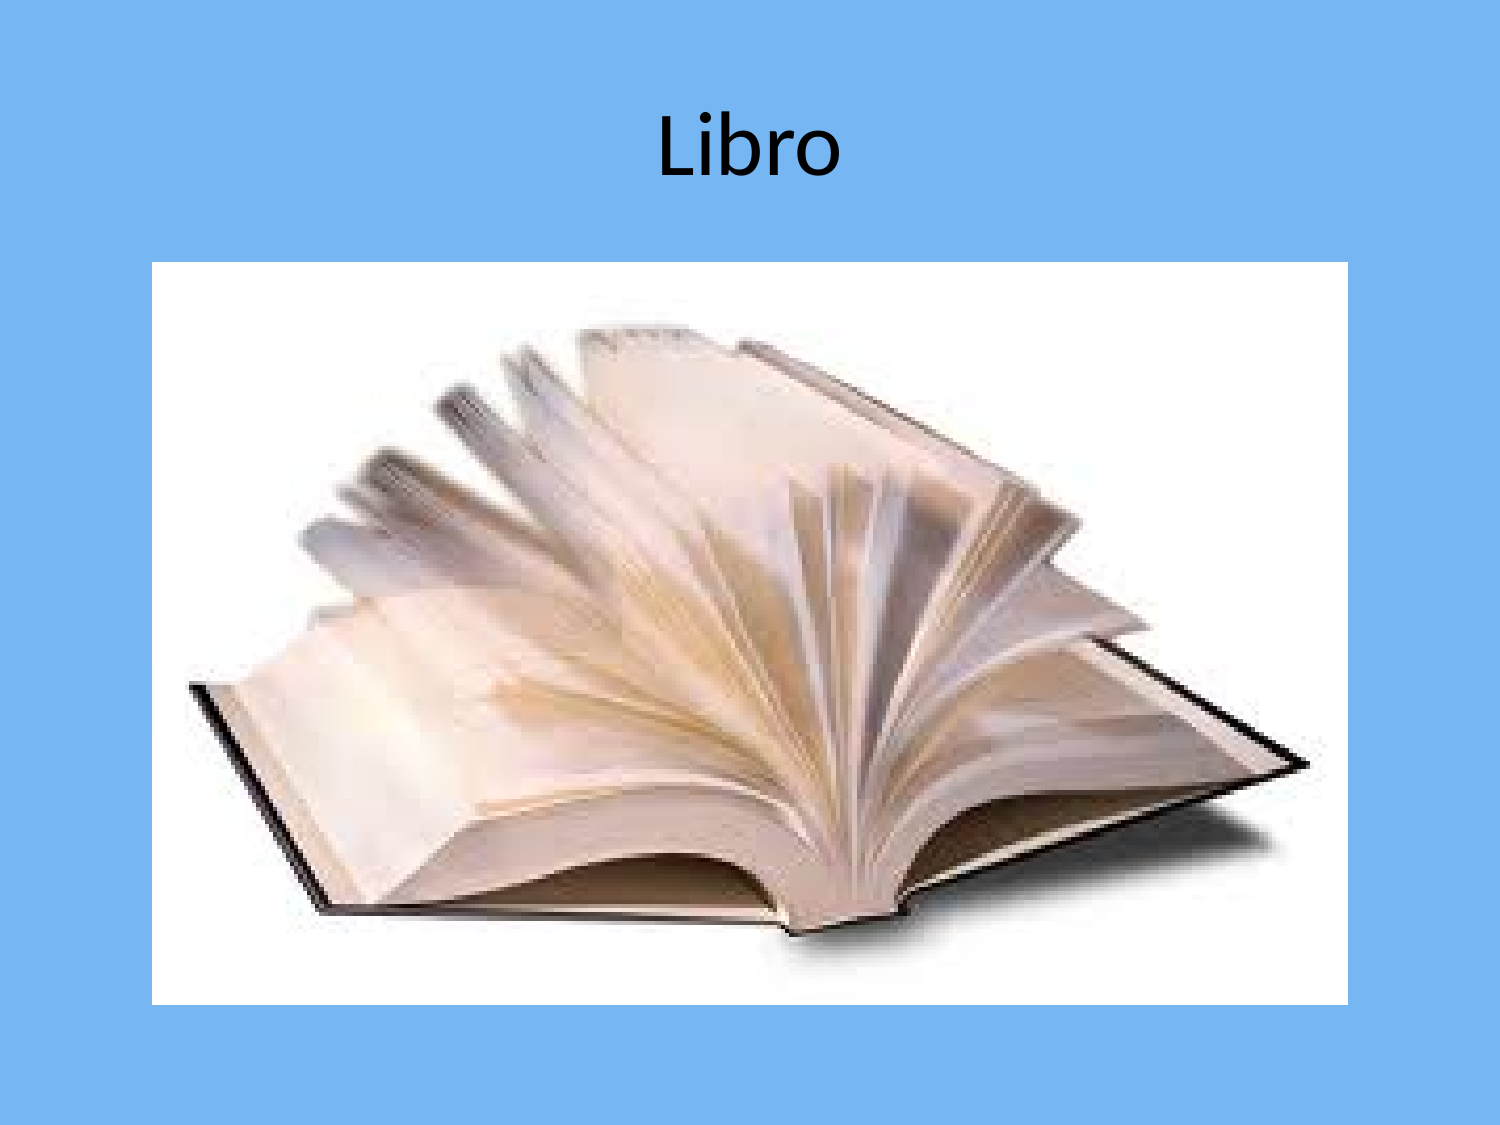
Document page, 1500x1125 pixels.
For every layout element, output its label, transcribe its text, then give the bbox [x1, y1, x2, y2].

title Libro [75, 45, 1425, 233]
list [74, 262, 1426, 1006]
